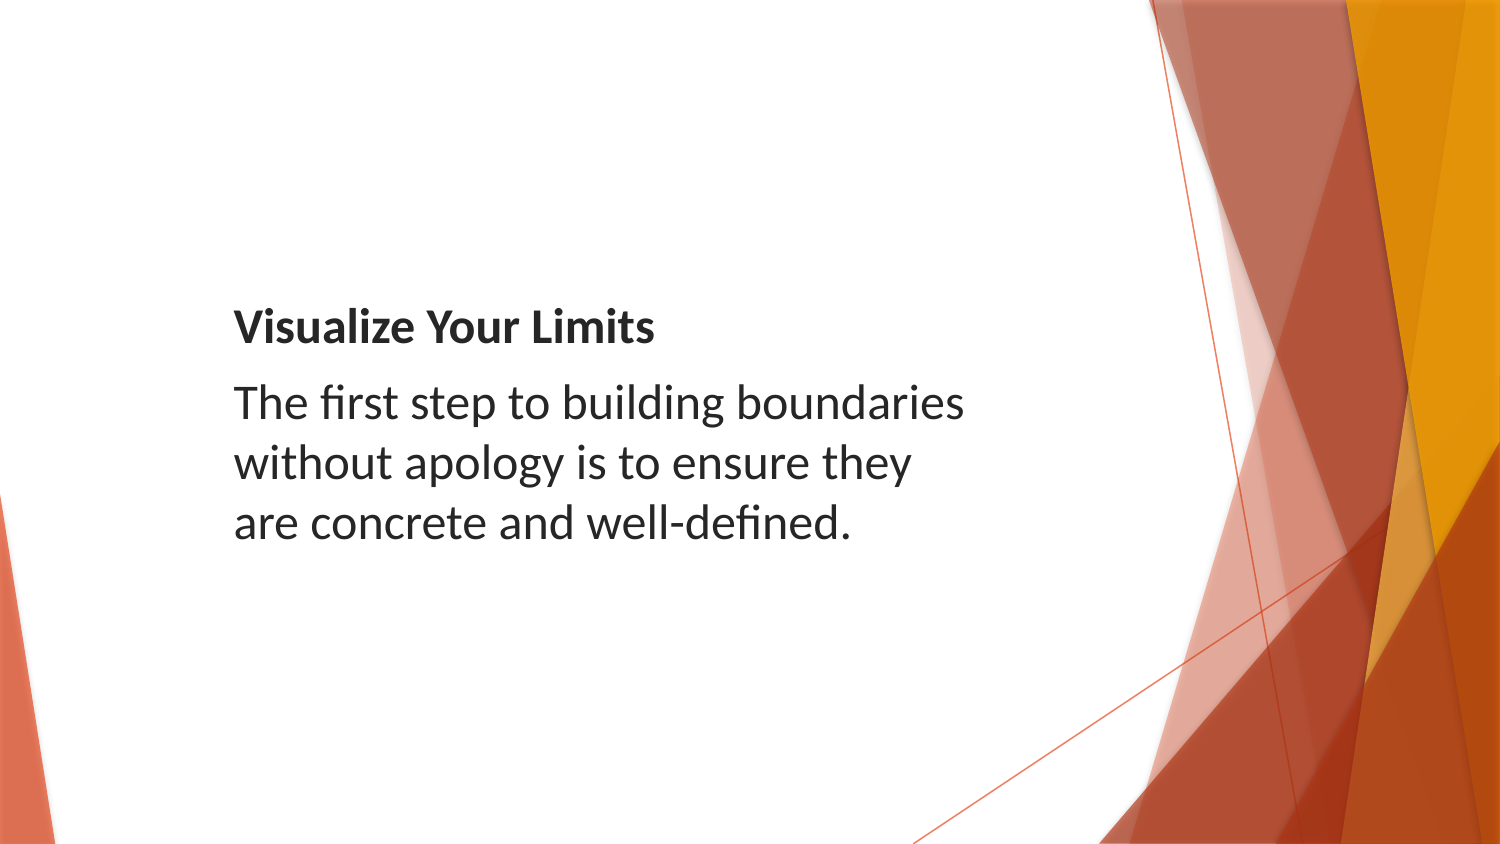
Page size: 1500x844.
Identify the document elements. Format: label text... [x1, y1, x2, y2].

list Visualize Your Limits The first step to building boundaries without apology is to ensure they are concrete and well-defined. [218, 114, 998, 729]
